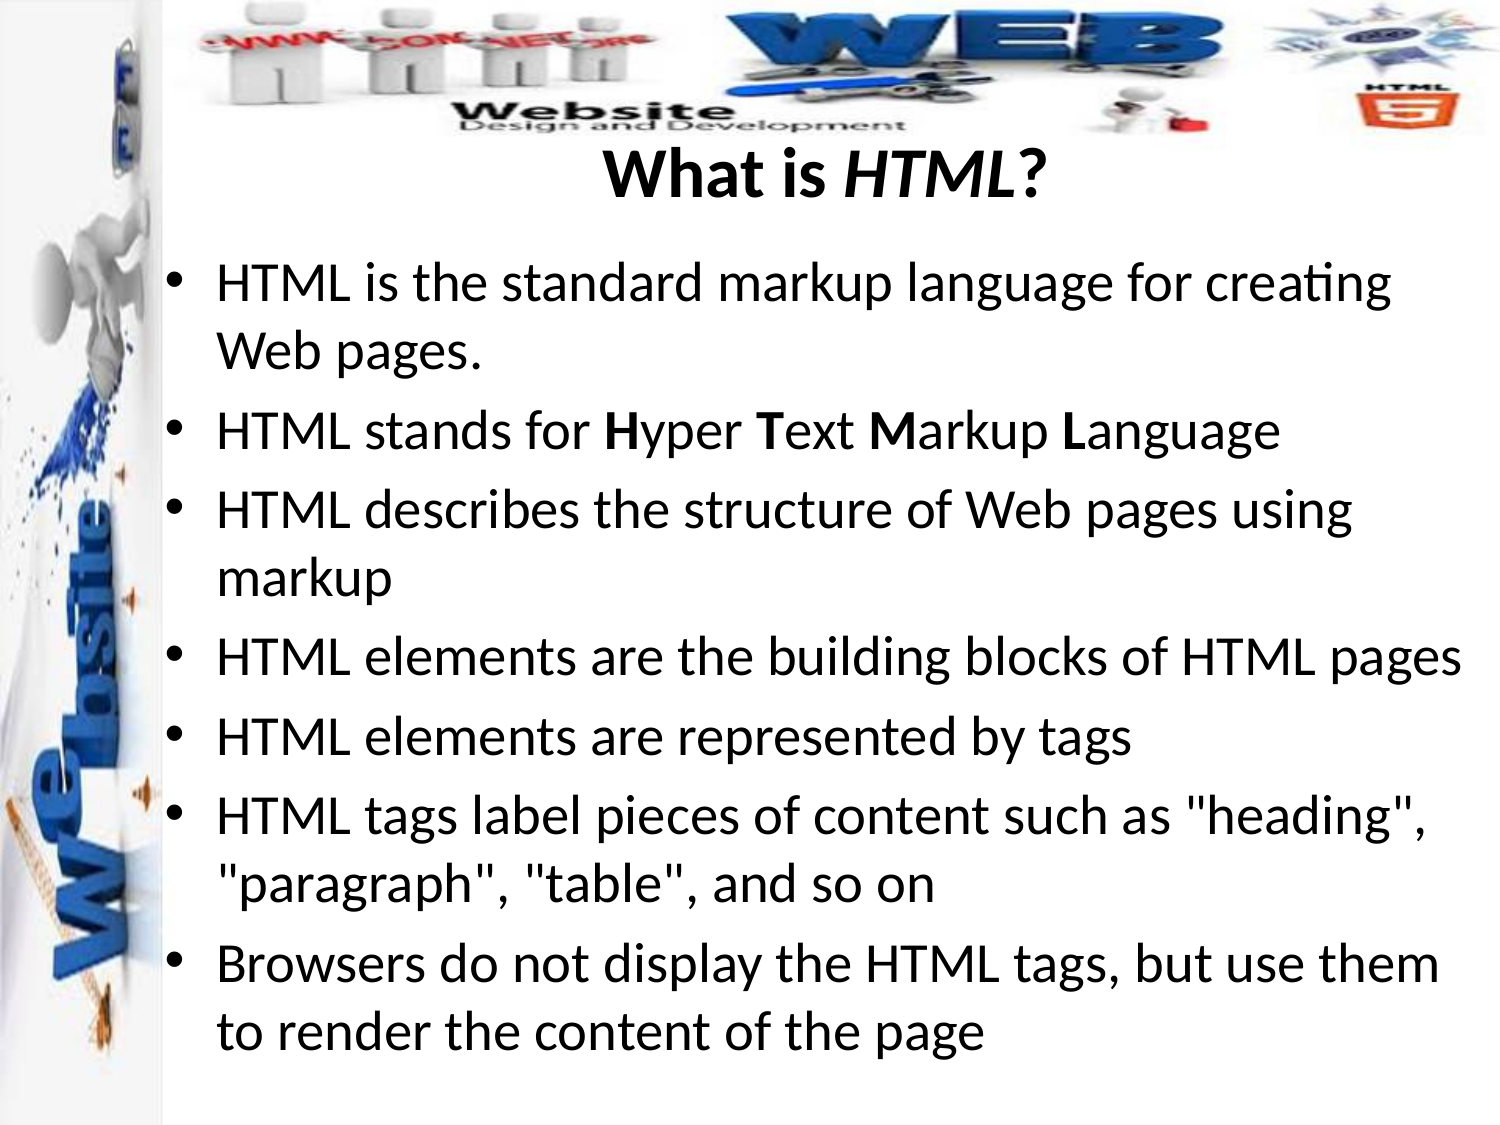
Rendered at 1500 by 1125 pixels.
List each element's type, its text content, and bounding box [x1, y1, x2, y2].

picture [0, 0, 1500, 1125]
list HTML is the standard markup language for creating Web pages. HTML stands for Hyper Text Markup Language HTML describes the structure of Web pages using markup HTML elements are the building blocks of HTML pages HTML elements are represented by tags HTML tags label pieces of content such as "heading", "paragraph", "table", and so on Browsers do not display the HTML tags, but use them to render the content of the page [149, 237, 1500, 1124]
title What is HTML? [151, 118, 1500, 237]
